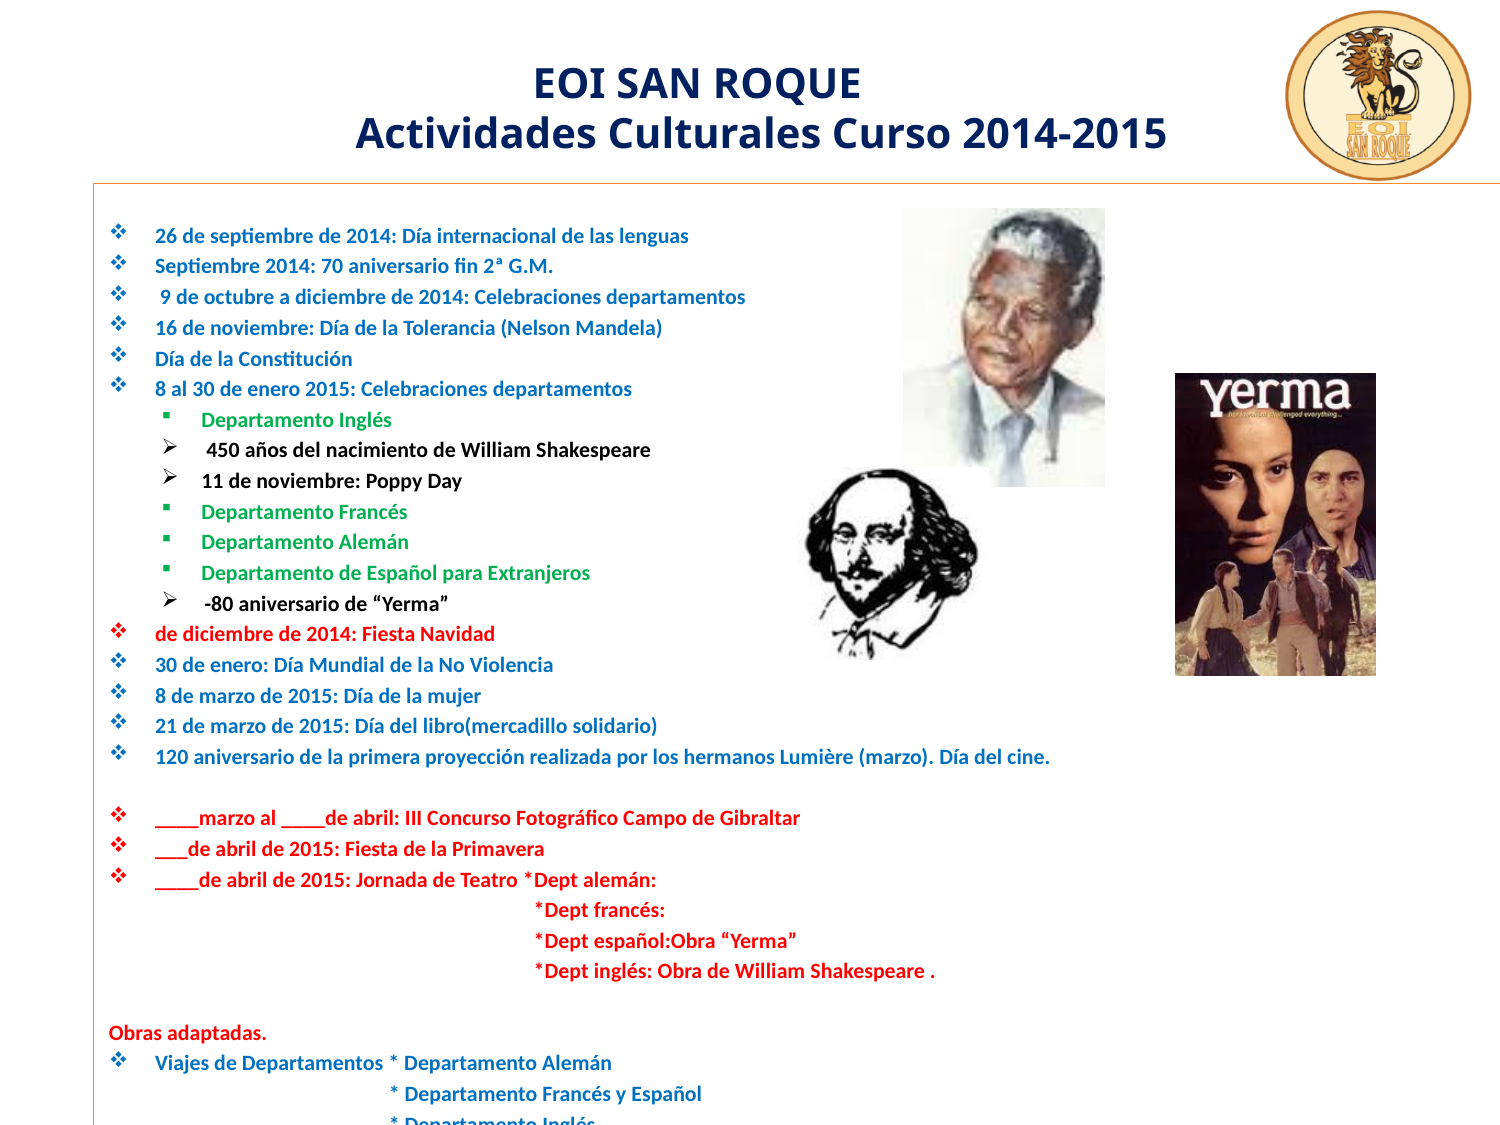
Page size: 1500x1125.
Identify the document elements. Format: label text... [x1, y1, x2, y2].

picture [1174, 373, 1377, 676]
picture [796, 207, 1105, 660]
list 26 de septiembre de 2014: Día internacional de las lenguas Septiembre 2014: 70 aniversario fin 2ª G.M. 9 de octubre a diciembre de 2014: Celebraciones departamentos 16 de noviembre: Día de la Tolerancia (Nelson Mandela) Día de la Constitución 8 al 30 de enero 2015: Celebraciones departamentos Departamento Inglés 450 años del nacimiento de William Shakespeare 11 de noviembre: Poppy Day Departamento Francés Departamento Alemán Departamento de Español para Extranjeros -80 aniversario de “Yerma” de diciembre de 2014: Fiesta Navidad 30 de enero: Día Mundial de la No Violencia 8 de marzo de 2015: Día de la mujer 21 de marzo de 2015: Día del libro(mercadillo solidario) 120 aniversario de la primera proyección realizada por los hermanos Lumière (marzo). Día del cine. ____marzo al ____de abril: III Concurso Fotográfico Campo de Gibraltar ___de abril de 2015: Fiesta de la Primavera ____de abril de 2015: Jornada de Teatro *Dept alemán: *Dept francés: *Dept español:Obra “Yerma” *Dept inglés: Obra de William Shakespeare . Obras adaptadas. Viajes de Departamentos * Departamento Alemán * Departamento Francés y Español * Departamento Inglés * [93, 183, 1500, 1125]
title EOI SAN ROQUE Actividades Culturales Curso 2014-2015 [20, 42, 1272, 171]
picture [1277, 6, 1477, 184]
